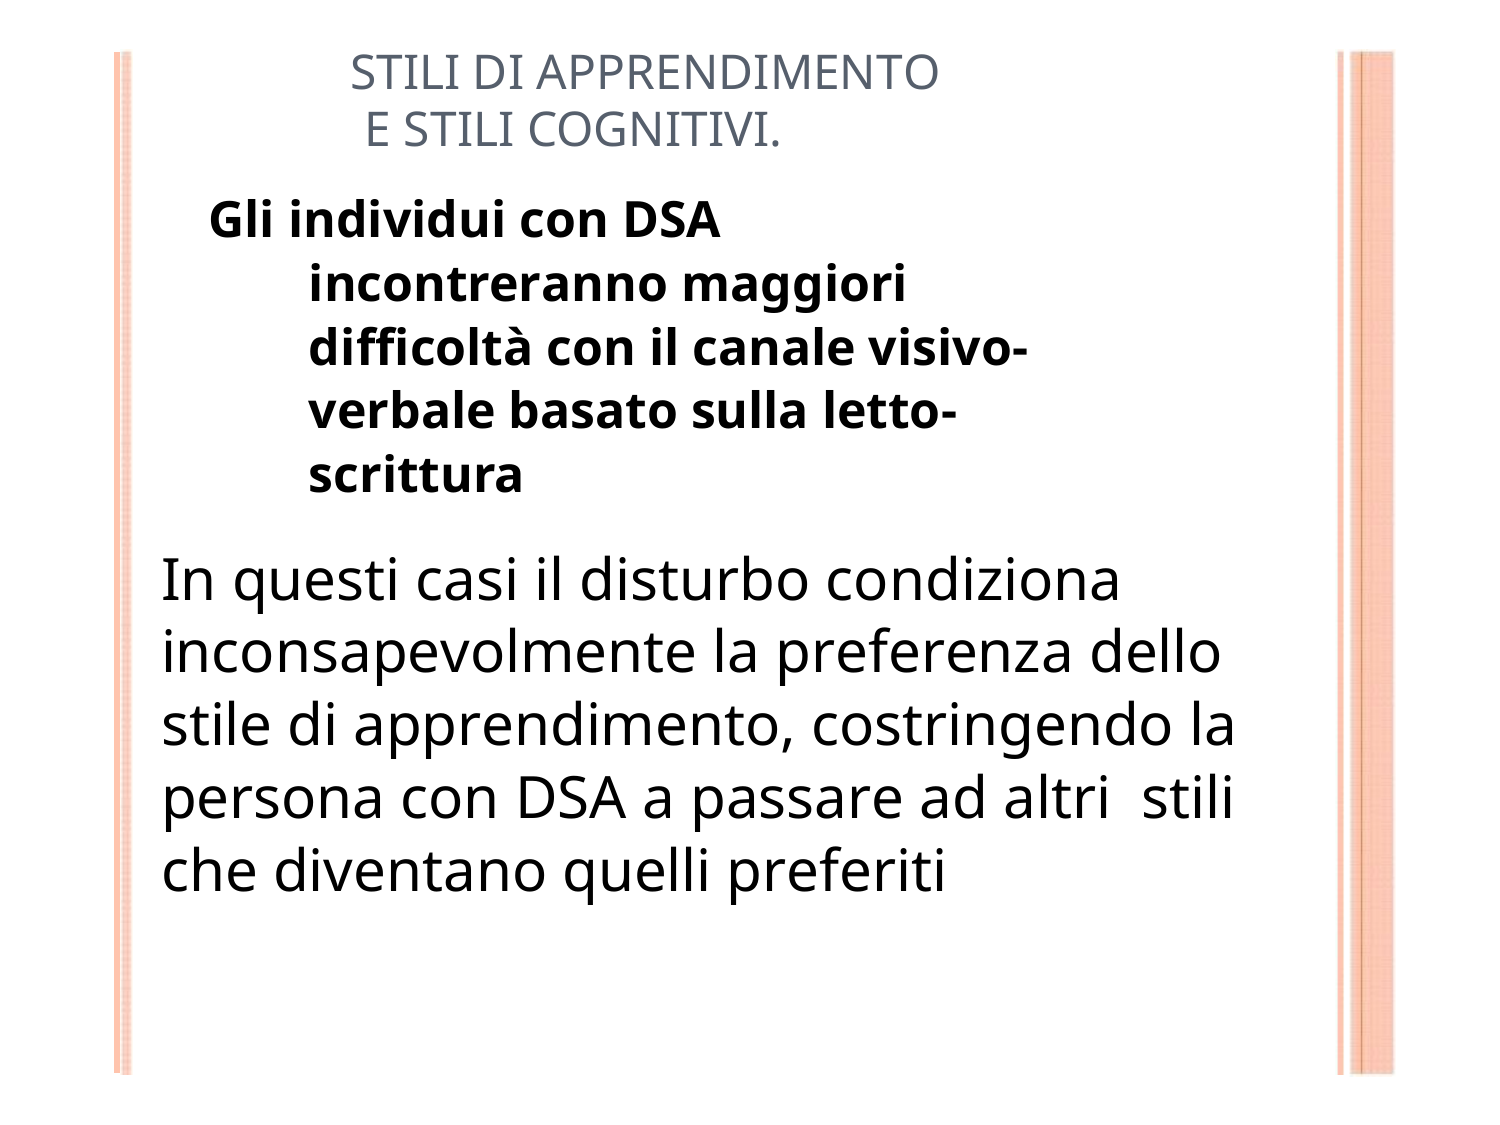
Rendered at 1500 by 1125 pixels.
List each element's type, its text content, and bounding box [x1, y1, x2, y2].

text_box STILI DI APPRENDIMENTO E STILI COGNITIVI. [348, 42, 946, 157]
text_box [1349, 49, 1396, 1077]
text_box [1335, 49, 1345, 1075]
text_box In questi casi il disturbo condiziona inconsapevolmente la preferenza dello stile di apprendimento, costringendo la persona con DSA a passare ad altri stili che diventano quelli preferiti [159, 538, 1317, 903]
text_box [120, 49, 133, 1075]
text_box Gli individui con DSA incontreranno maggiori difficoltà con il canale visivo-verbale basato sulla letto-scrittura [206, 184, 1073, 503]
